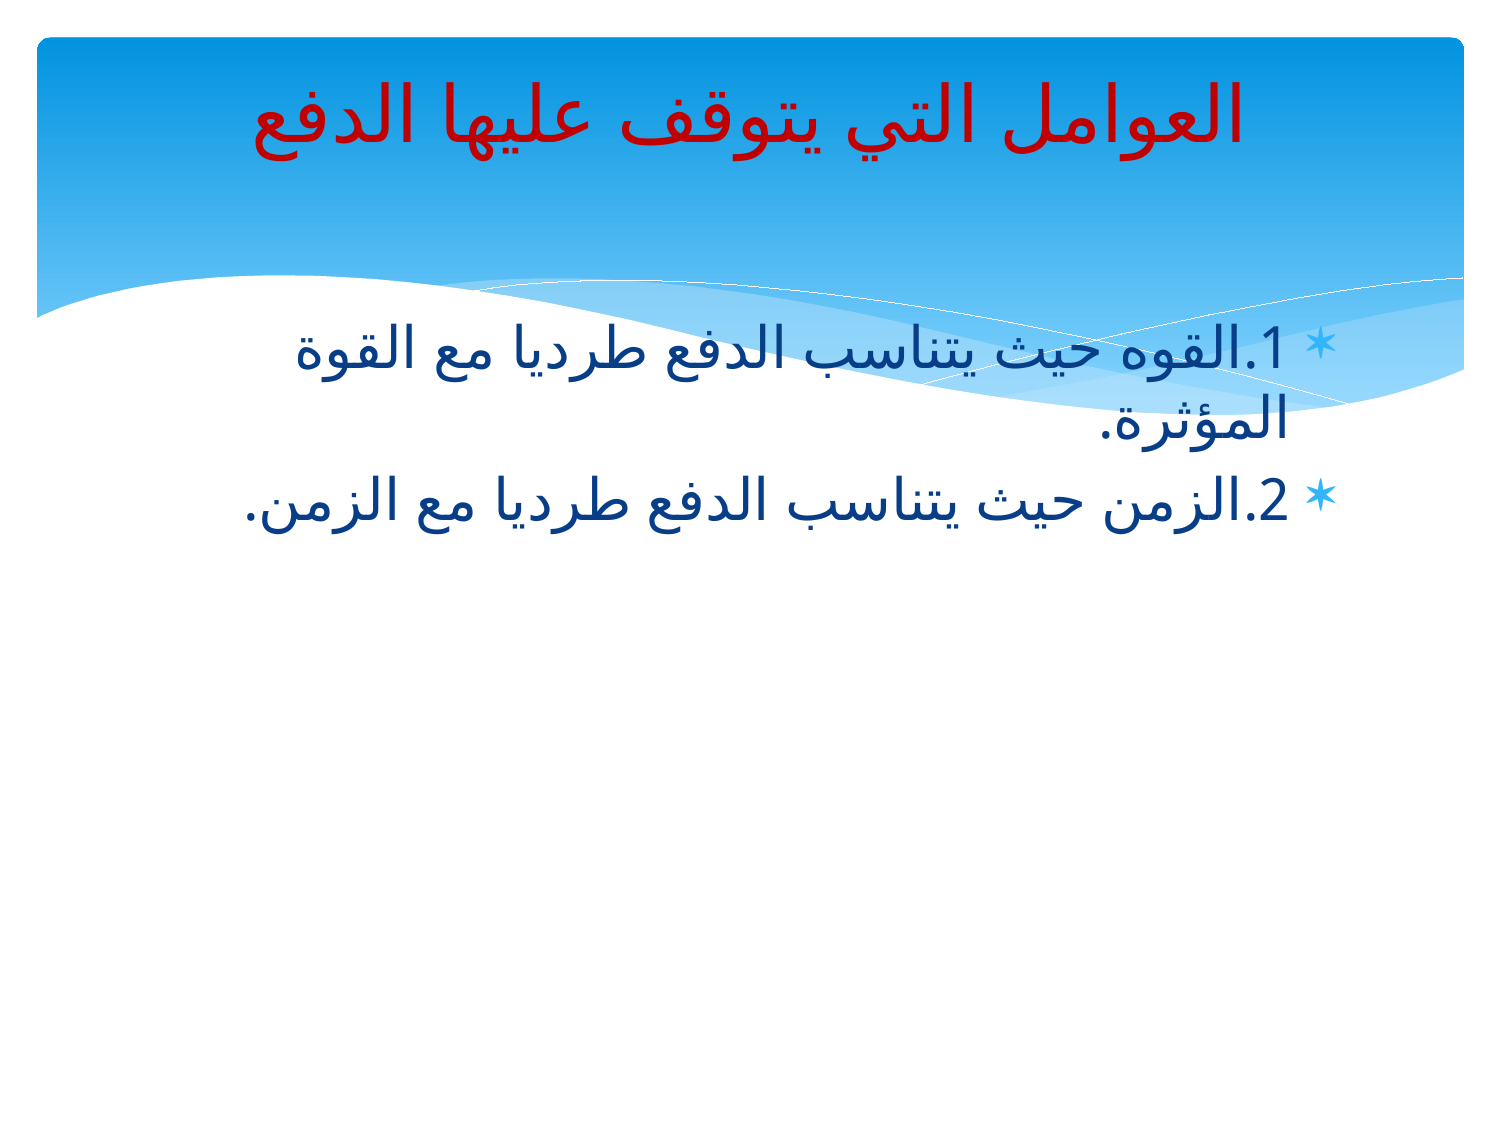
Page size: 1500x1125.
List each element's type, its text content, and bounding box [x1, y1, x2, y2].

title العوامل التي يتوقف عليها الدفع [75, 55, 1425, 261]
list 1. القوه حيث يتناسب الدفع طرديا مع القوة المؤثرة. 2. الزمن حيث يتناسب الدفع طرديا مع الزمن. [135, 302, 1352, 681]
